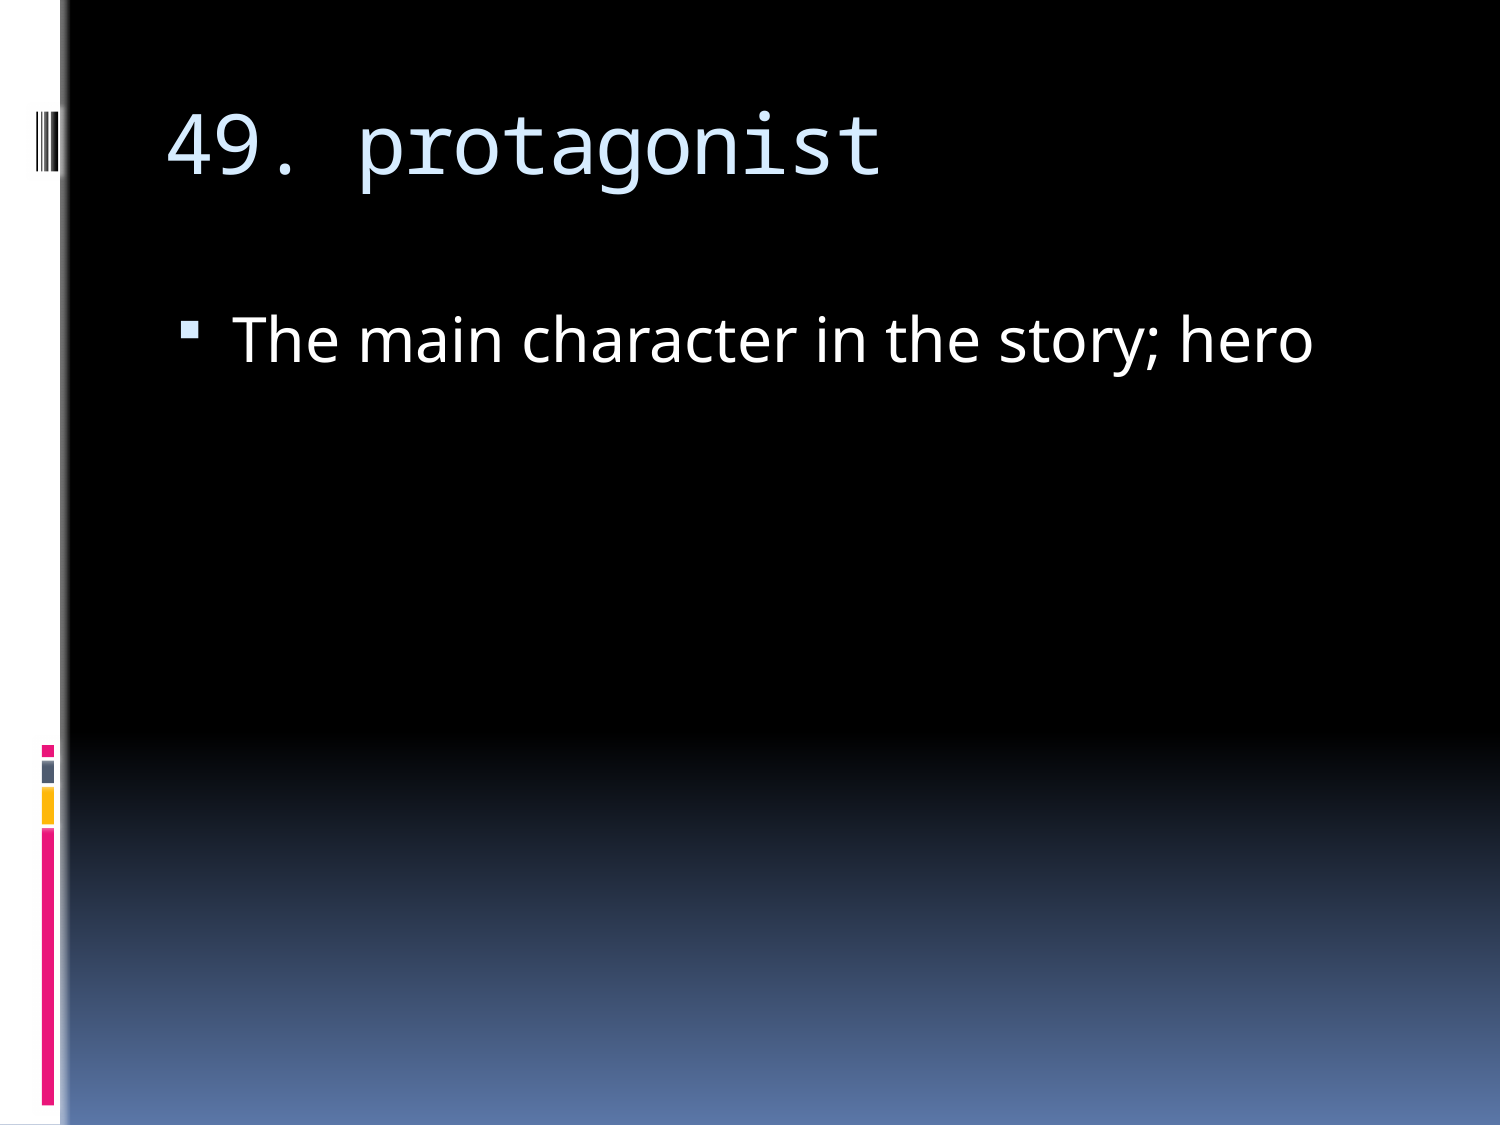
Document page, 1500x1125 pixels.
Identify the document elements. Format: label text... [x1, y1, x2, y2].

title 49. protagonist [150, 83, 1425, 234]
list The main character in the story; hero [150, 292, 1425, 1043]
